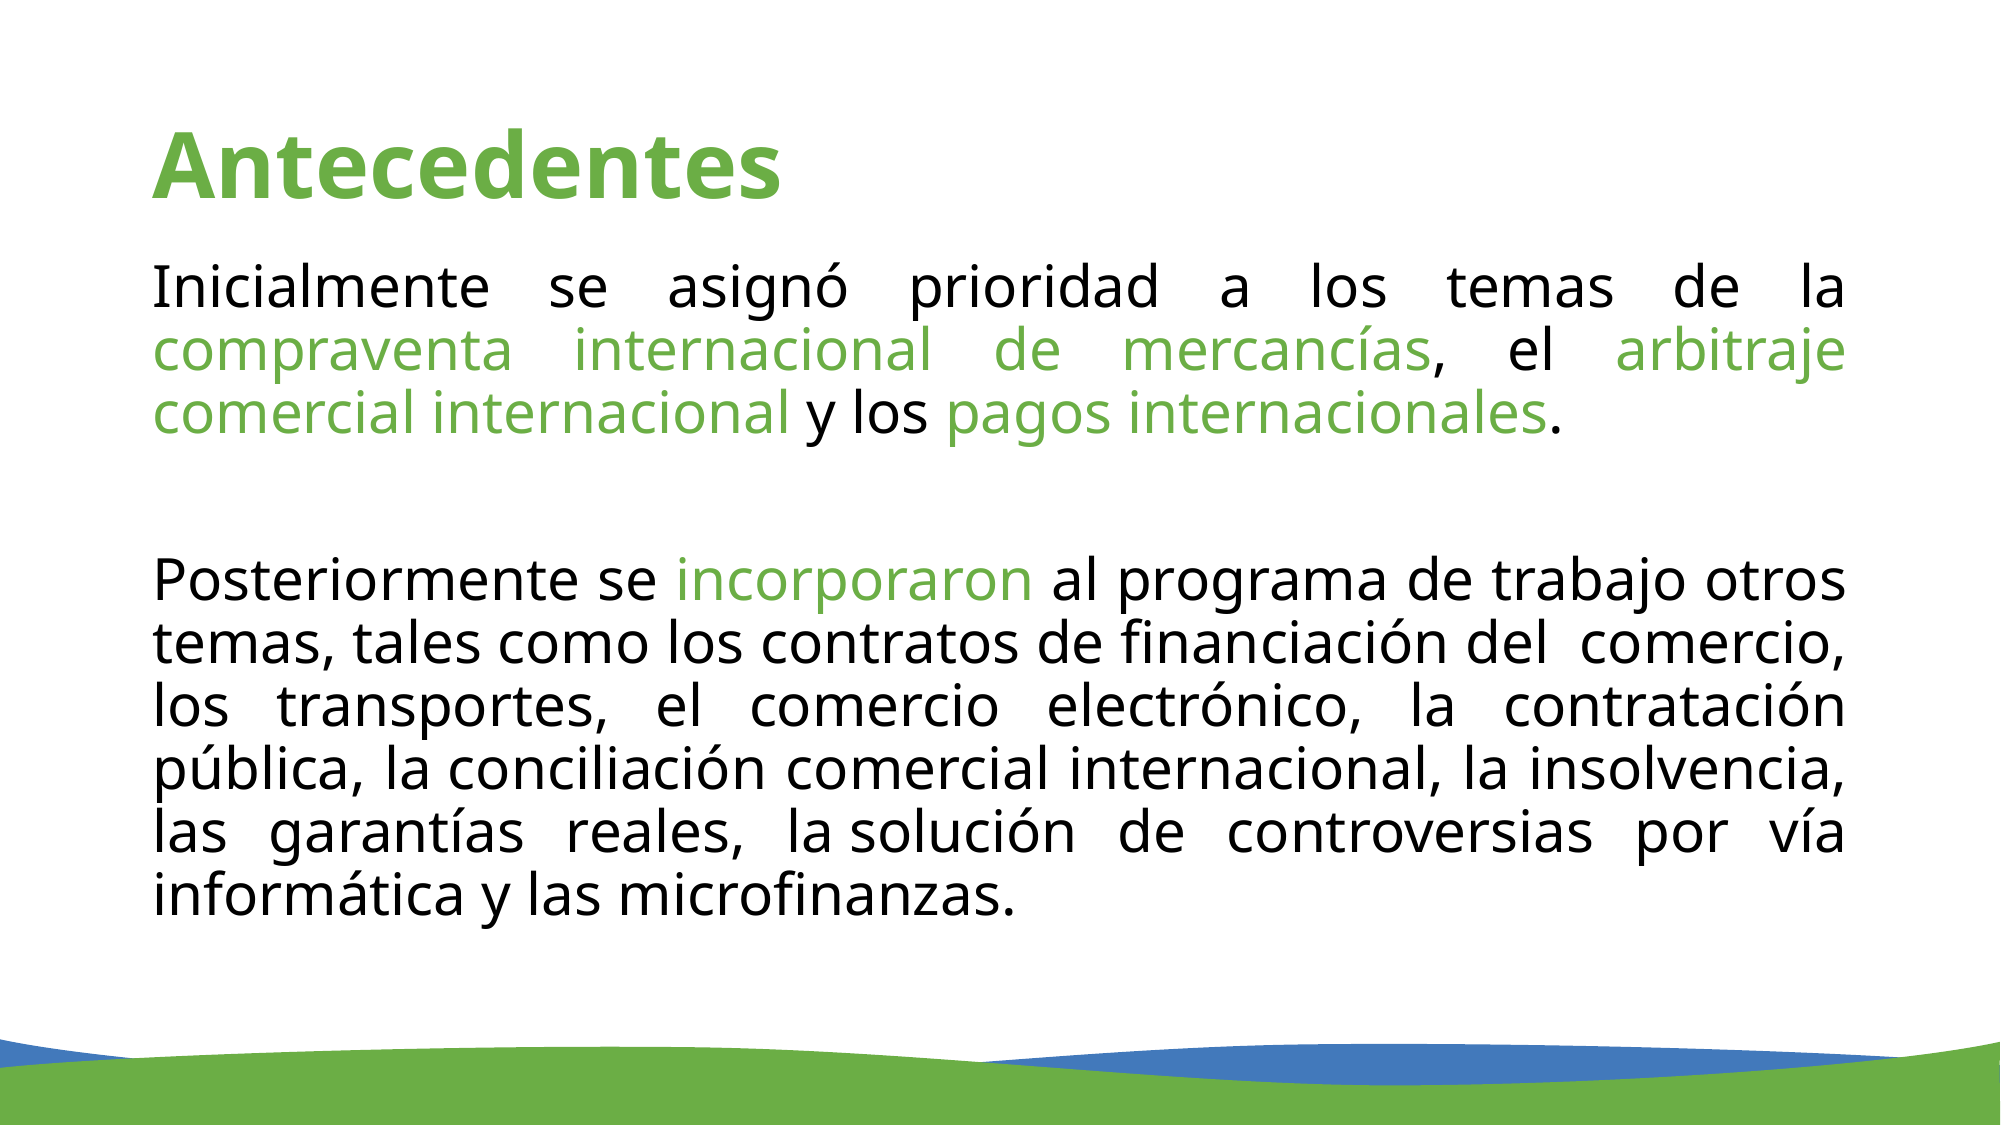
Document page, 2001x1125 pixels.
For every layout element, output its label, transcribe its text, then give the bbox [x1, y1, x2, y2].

title Antecedentes [137, 59, 1863, 249]
list Inicialmente se asignó prioridad a los temas de la compraventa internacional de mercancías, el arbitraje comercial internacional y los pagos internacionales. Posteriormente se incorporaron al programa de trabajo otros temas, tales como los contratos de financiación del comercio, los transportes, el comercio electrónico, la contratación pública, la conciliación comercial internacional, la insolvencia, las garantías reales, la solución de controversias por vía informática y las microfinanzas. [137, 249, 1863, 958]
